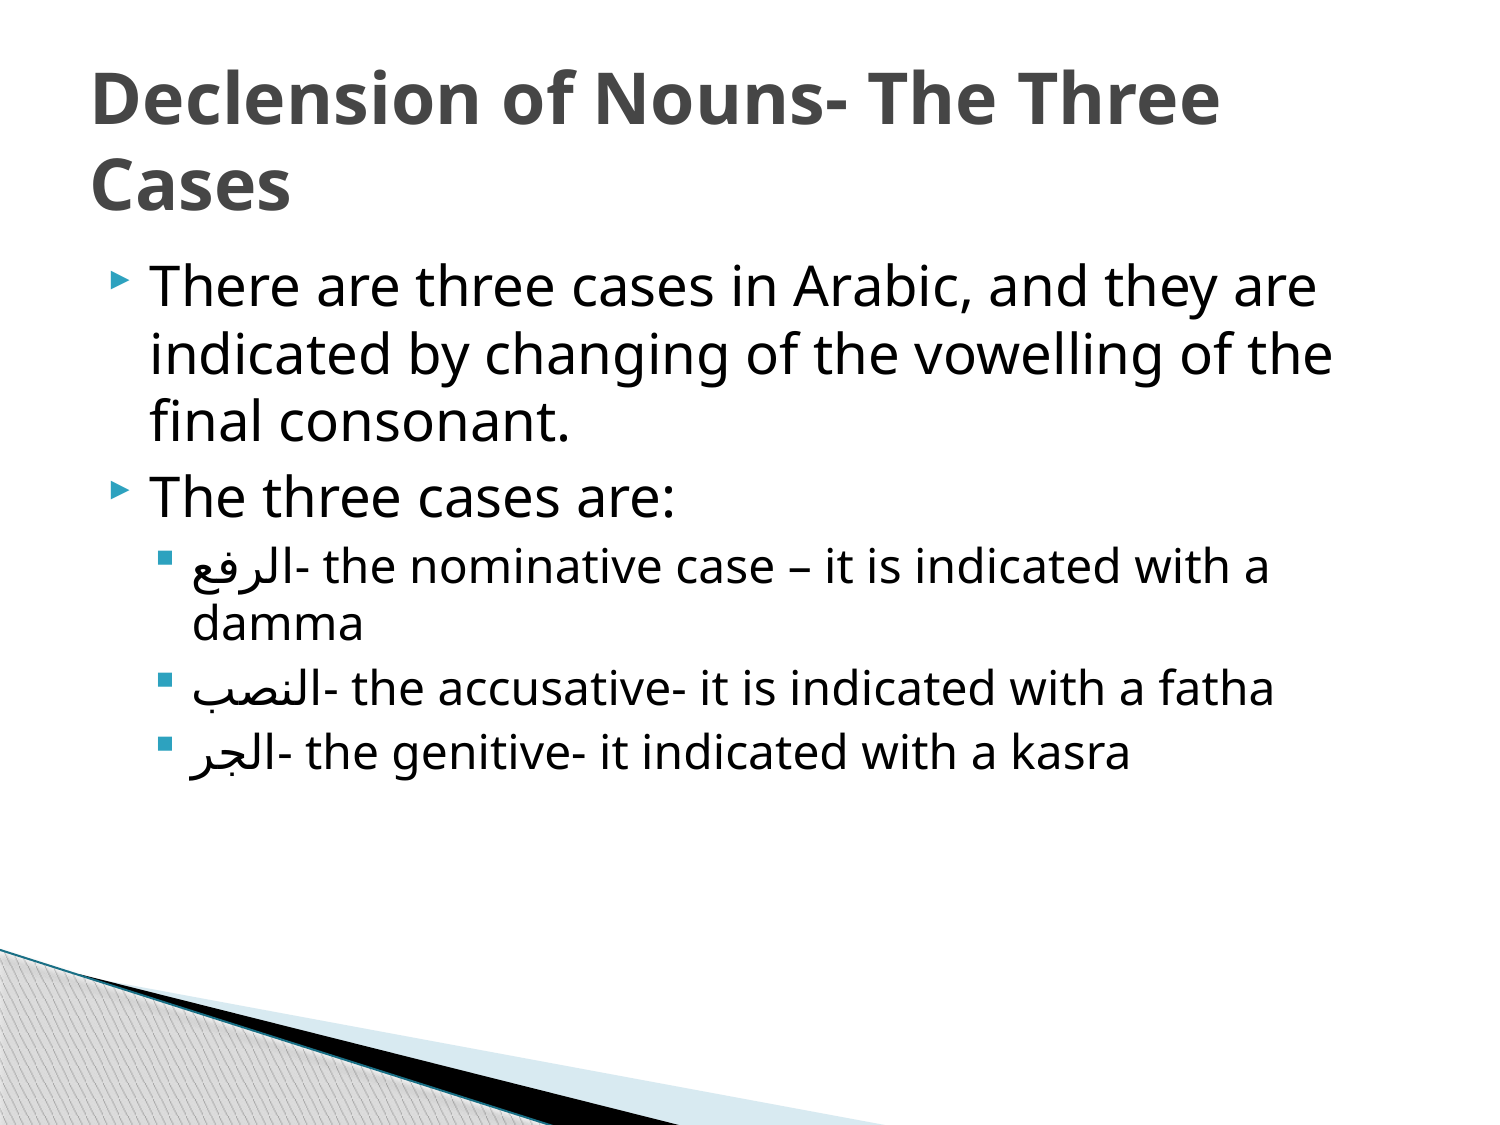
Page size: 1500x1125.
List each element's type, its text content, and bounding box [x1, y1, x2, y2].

title Declension of Nouns- The Three Cases [75, 45, 1425, 233]
list There are three cases in Arabic, and they are indicated by changing of the vowelling of the final consonant. The three cases are: الرفع- the nominative case – it is indicated with a damma النصب- the accusative- it is indicated with a fatha الجر- the genitive- it indicated with a kasra [75, 243, 1425, 986]
